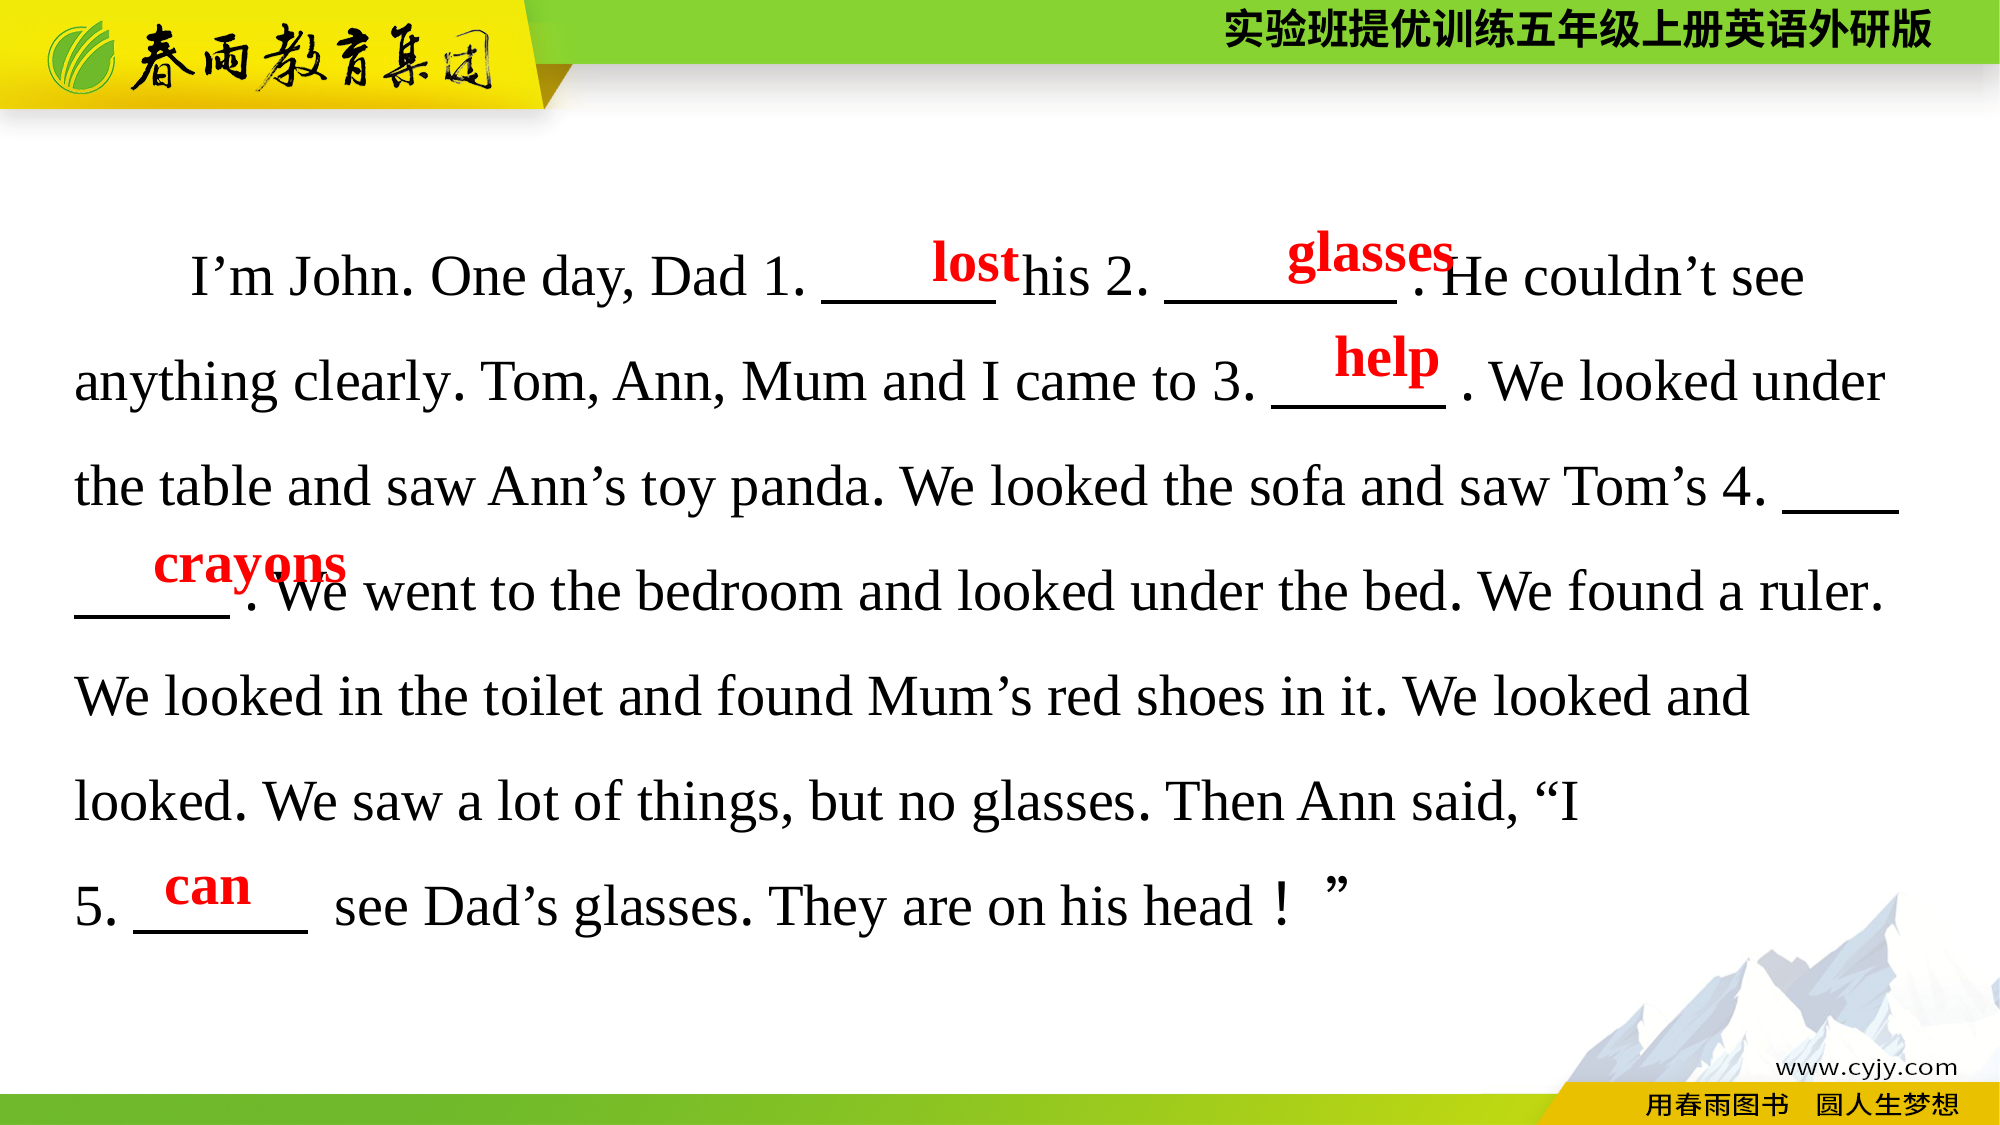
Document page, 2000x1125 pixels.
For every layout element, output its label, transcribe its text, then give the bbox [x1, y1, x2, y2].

text_box can [150, 838, 268, 924]
list I’m John. One day, Dad 1. his 2. . He couldn’t see anything clearly. Tom, Ann, Mum and I came to 3. . We looked under the table and saw Ann’s toy panda. We looked the sofa and saw Tom’s 4. . We went to the bedroom and looked under the bed. We found a ruler. We looked in the toilet and found Mum’s red shoes in it. We looked and looked. We saw a lot of things, but no glasses. Then Ann said, “I 5. see Dad’s glasses. They are on his head！” [59, 195, 1944, 953]
text_box crayons [138, 516, 363, 602]
text_box lost [917, 216, 1036, 301]
text_box help [1319, 310, 1457, 396]
text_box glasses [1272, 205, 1471, 291]
picture [0, 0, 2000, 1125]
